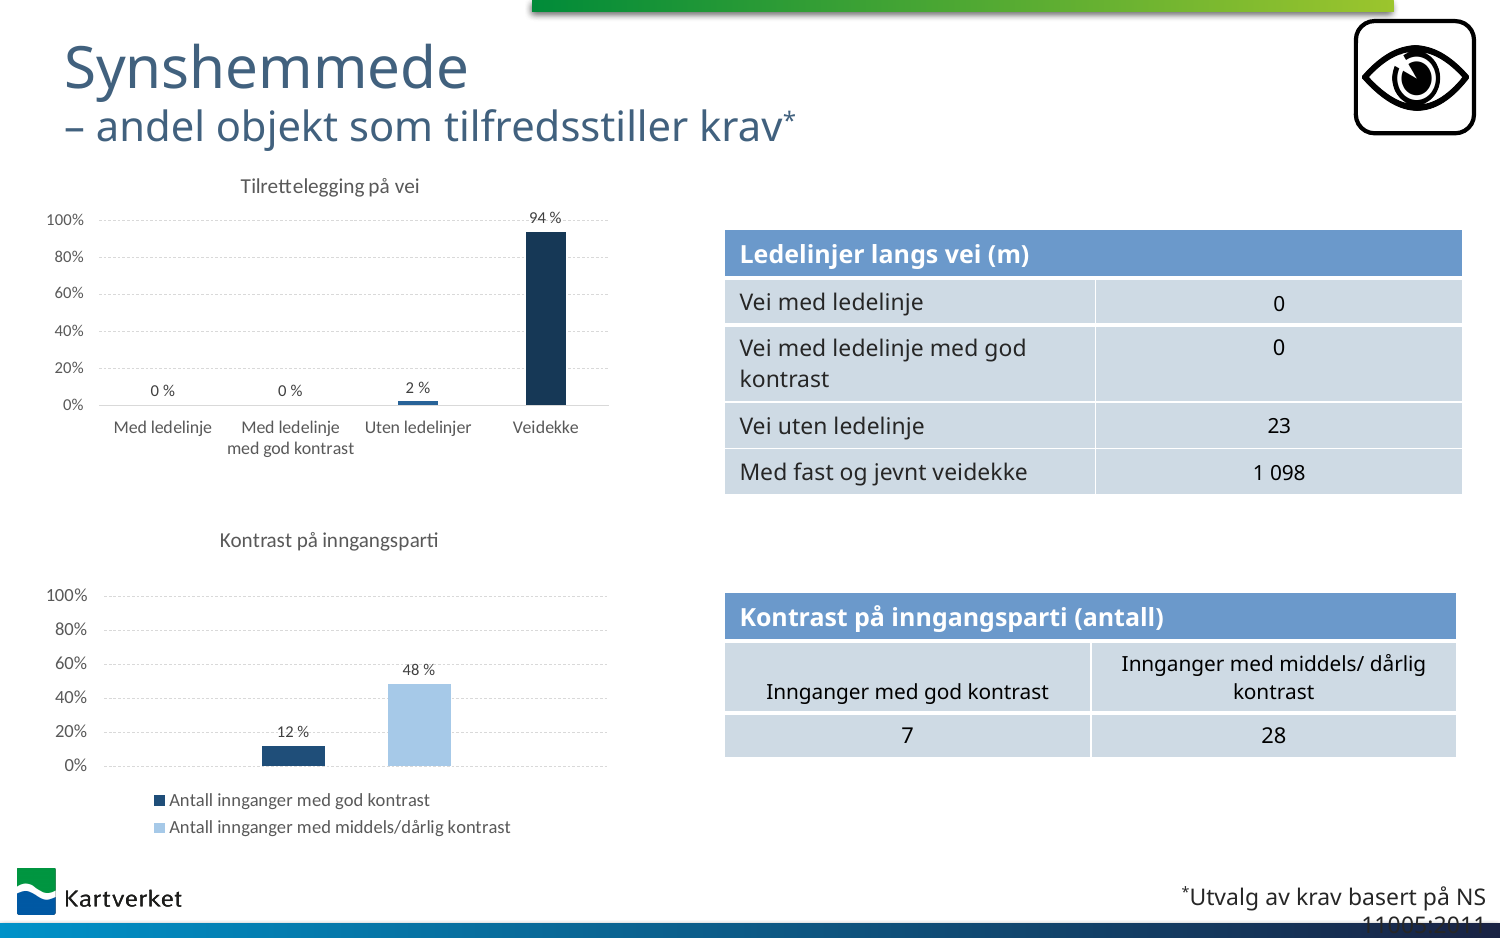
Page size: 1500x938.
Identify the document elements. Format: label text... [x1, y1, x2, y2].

table_cell 23 [1096, 403, 1462, 448]
text_box *Utvalg av krav basert på NS 11005:2011 [1068, 873, 1500, 938]
picture [41, 166, 619, 492]
text_box Synshemmede – andel objekt som tilfredsstiller krav* [49, 24, 1431, 158]
table_cell 7 [725, 715, 1090, 757]
table_cell Vei uten ledelinje [725, 403, 1095, 448]
table_cell 0 [1096, 280, 1462, 323]
table_header Kontrast på inngangsparti (antall) [725, 593, 1456, 639]
table_header Ledelinjer langs vei (m) [725, 230, 1462, 276]
table_cell Vei med ledelinje med god kontrast [725, 327, 1095, 401]
table_cell Vei med ledelinje [725, 280, 1095, 323]
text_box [1355, 20, 1475, 134]
table_cell Innganger med god kontrast [725, 643, 1090, 711]
table_cell Med fast og jevnt veidekke [725, 449, 1095, 494]
table_cell 28 [1092, 715, 1456, 757]
table_cell 0 [1096, 327, 1462, 401]
table_cell 1 098 [1096, 449, 1462, 494]
table_cell Innganger med middels/ dårlig kontrast [1092, 643, 1456, 711]
picture [41, 520, 618, 846]
